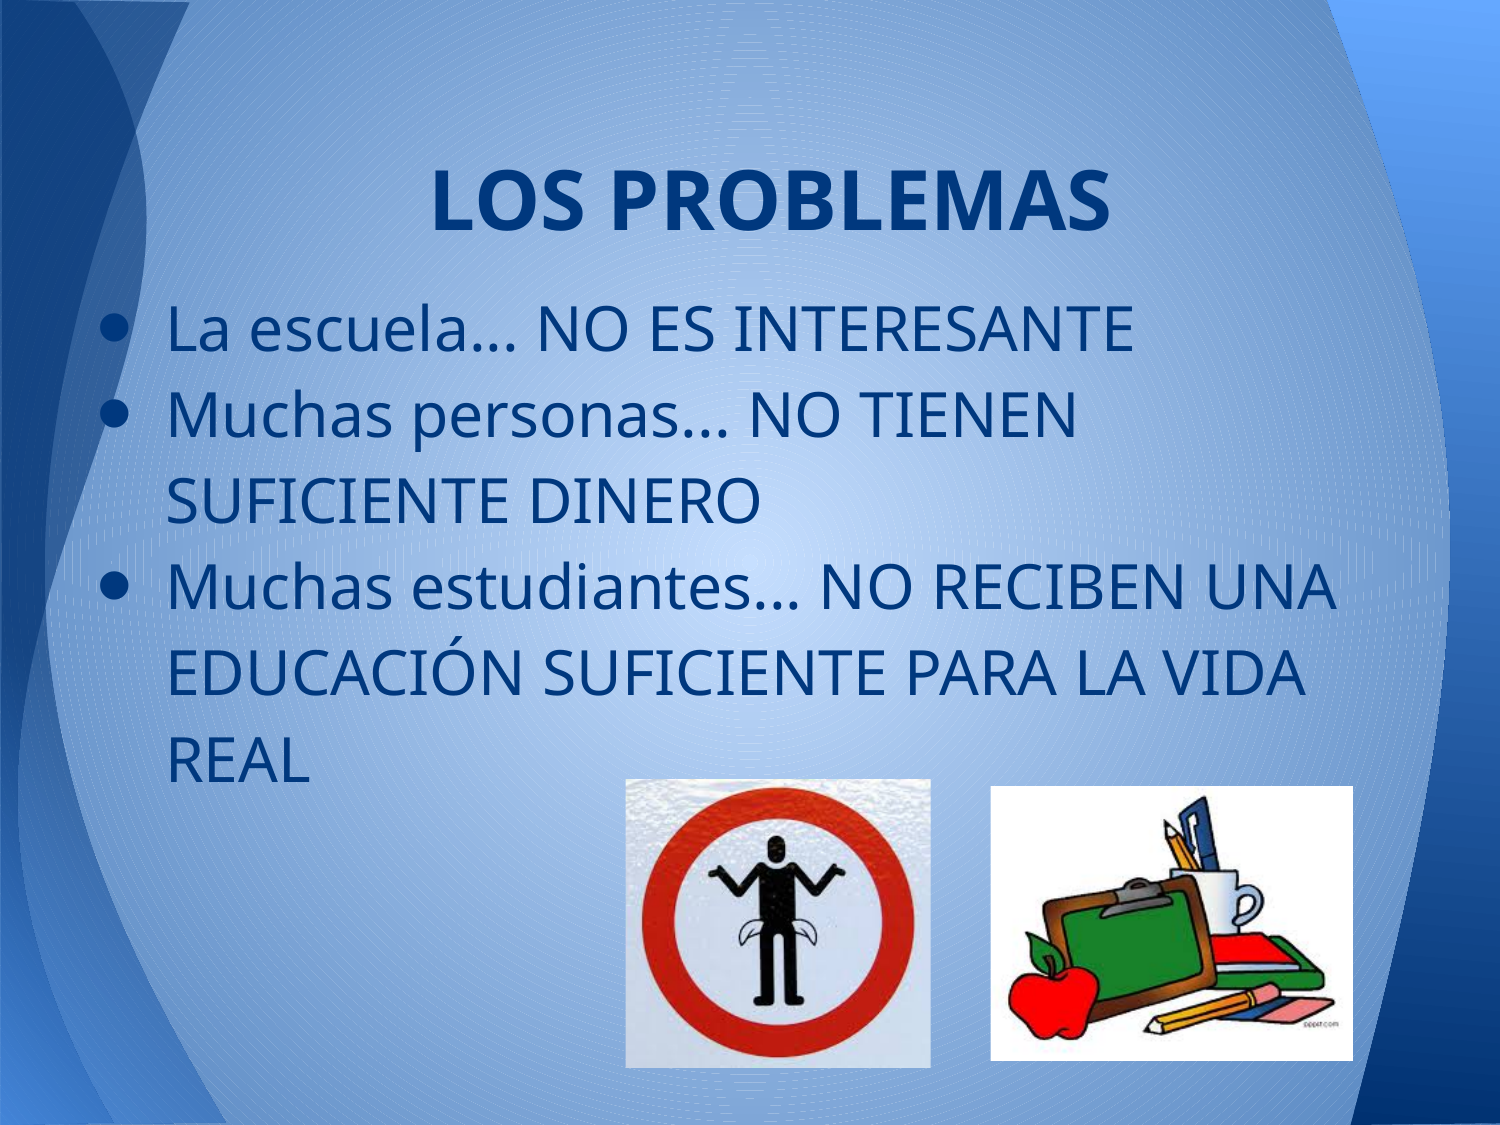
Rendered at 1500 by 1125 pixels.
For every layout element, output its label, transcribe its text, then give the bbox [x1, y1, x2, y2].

title LOS PROBLEMAS [75, 45, 1425, 263]
text_box [990, 786, 1353, 1062]
text_box [625, 779, 931, 1068]
list La escuela... NO ES INTERESANTE Muchas personas... NO TIENEN SUFICIENTE DINERO Muchas estudiantes... NO RECIBEN UNA EDUCACIÓN SUFICIENTE PARA LA VIDA REAL [75, 263, 1425, 1056]
